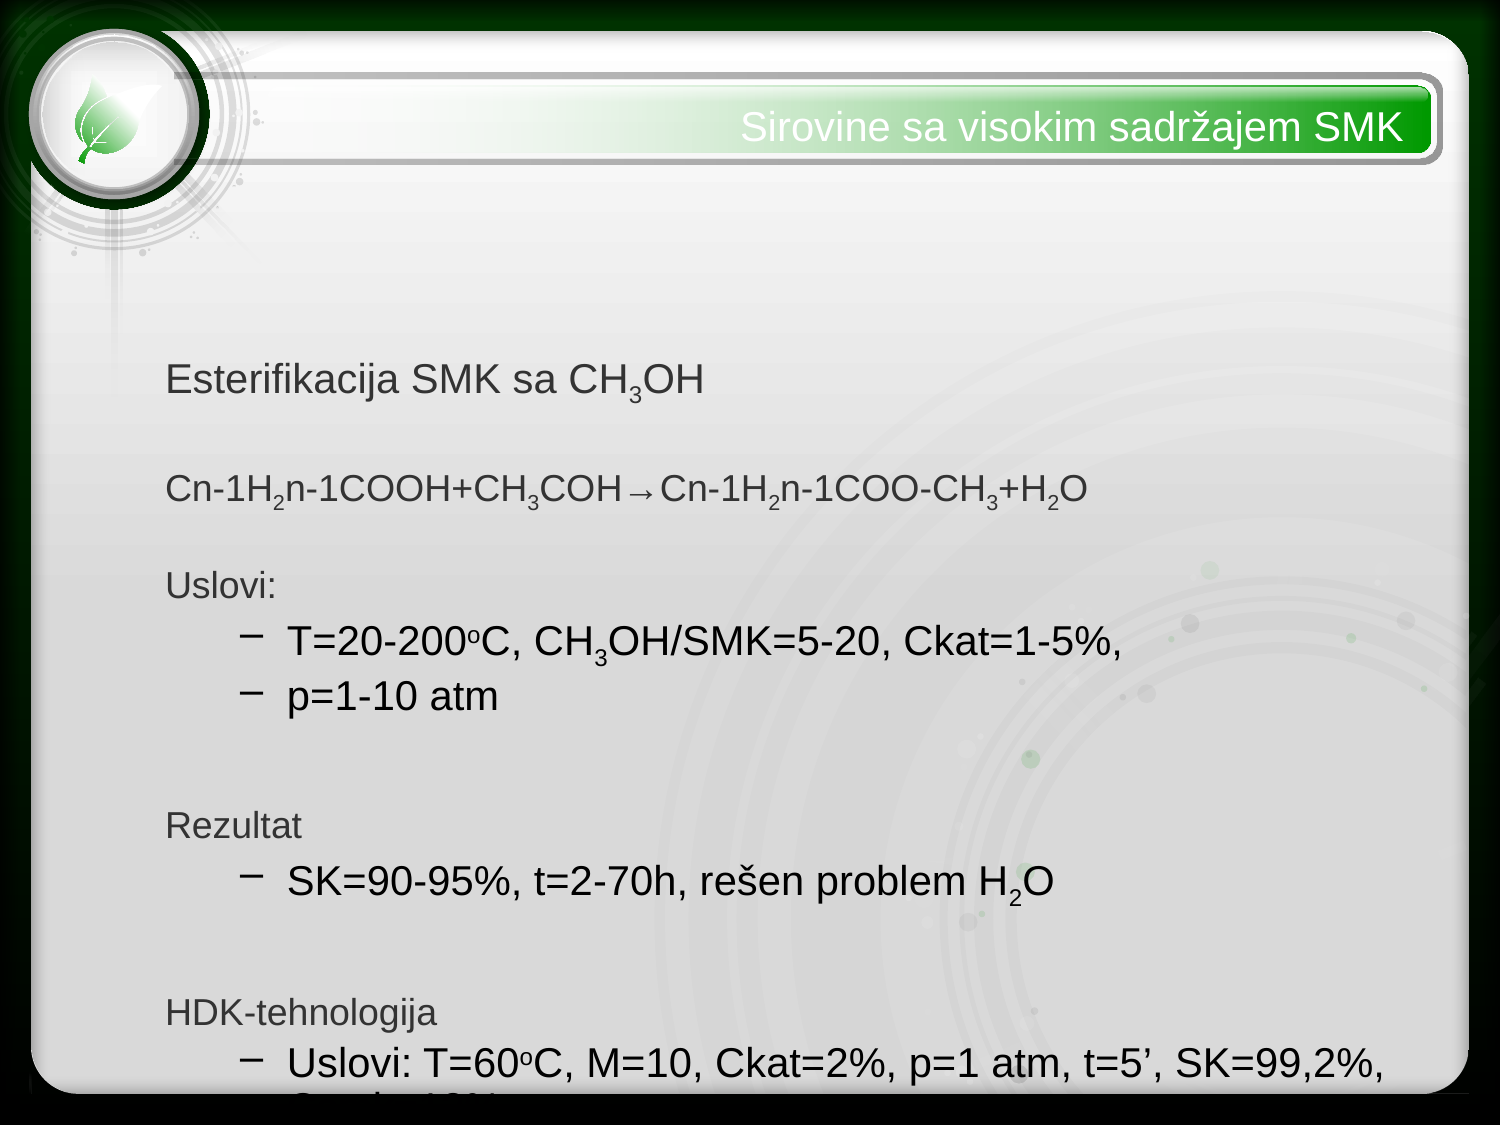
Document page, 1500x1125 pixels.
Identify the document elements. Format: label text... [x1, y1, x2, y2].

title Sirovine sa visokim sadržajem SMK [724, 86, 1426, 163]
list Esterifikacija SMK sa CH3OH Cn-1H2n-1COOH+CH3COH→Cn-1H2n-1COO-CH3+H2O Uslovi: T=20-200oC, CH3OH/SMK=5-20, Ckat=1-5%, p=1-10 atm Rezultat SK=90-95%, t=2-70h, rešen problem H2O HDK-tehnologija Uslovi: T=60oC, M=10, Ckat=2%, p=1 atm, t=5’, SK=99,2%, Csmk=12% [149, 344, 1500, 1088]
